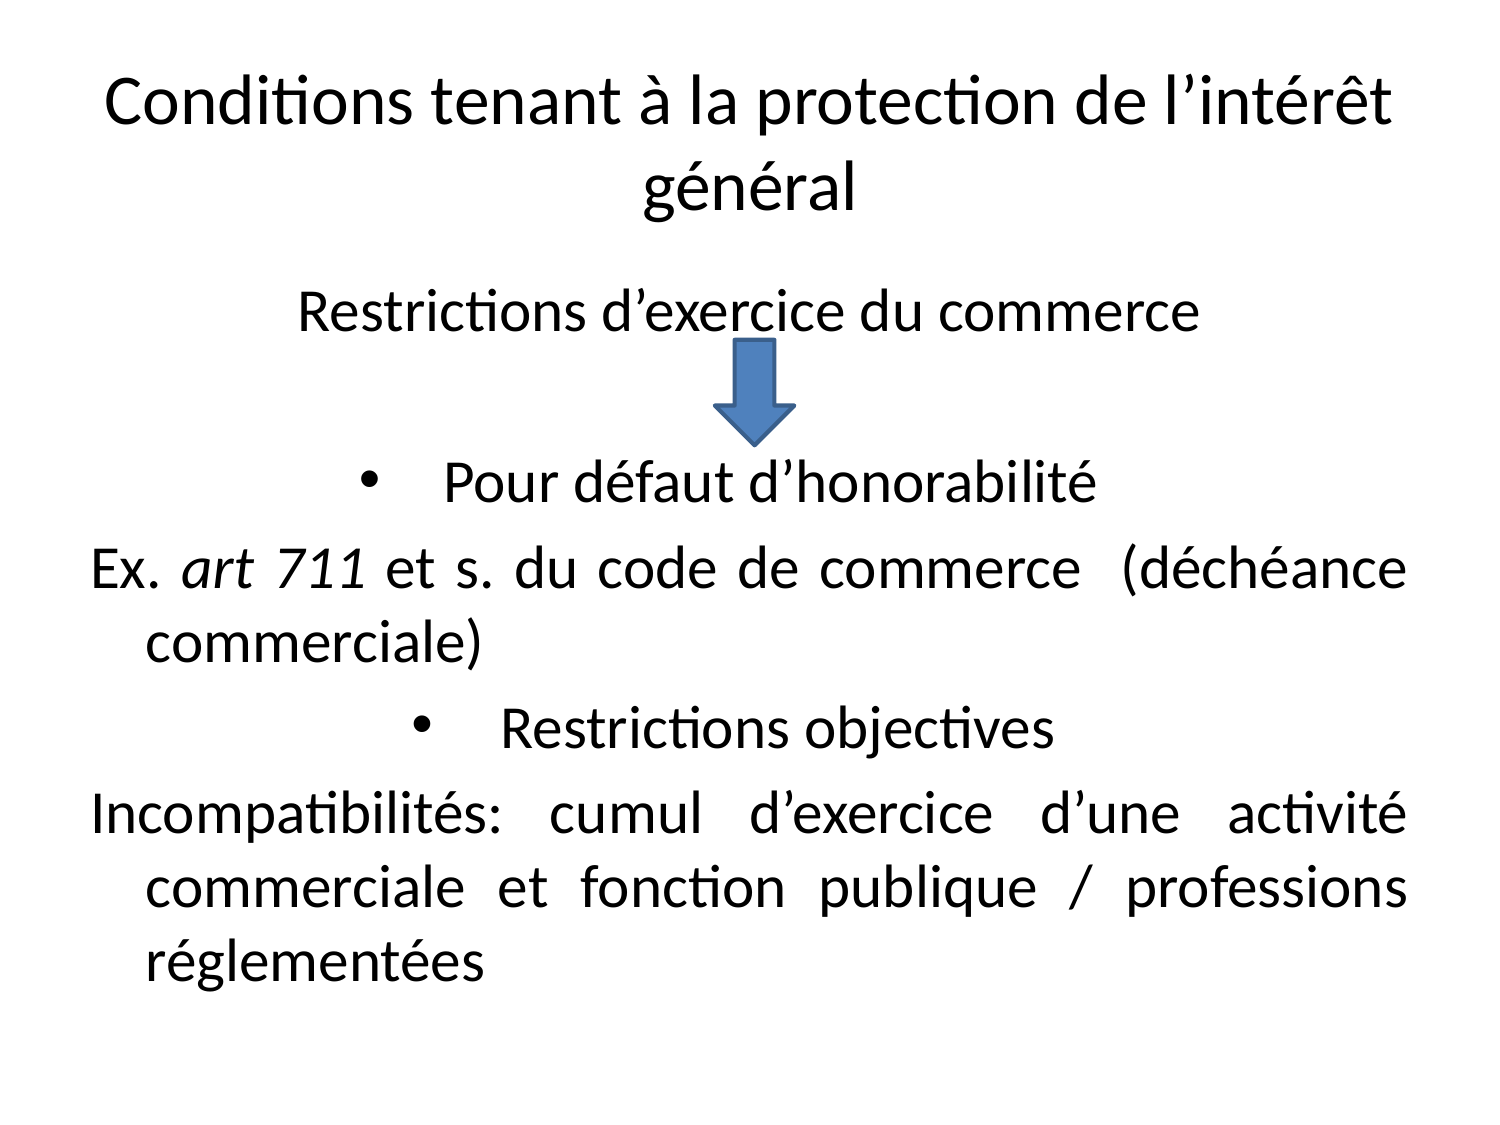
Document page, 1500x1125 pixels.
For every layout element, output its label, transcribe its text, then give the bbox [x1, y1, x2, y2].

text_box [712, 337, 797, 448]
title Conditions tenant à la protection de l’intérêt général [75, 45, 1425, 233]
list Restrictions d’exercice du commerce Pour défaut d’honorabilité Ex. art 711 et s. du code de commerce (déchéance commerciale) Restrictions objectives Incompatibilités: cumul d’exercice d’une activité commerciale et fonction publique / professions réglementées [75, 262, 1425, 1005]
